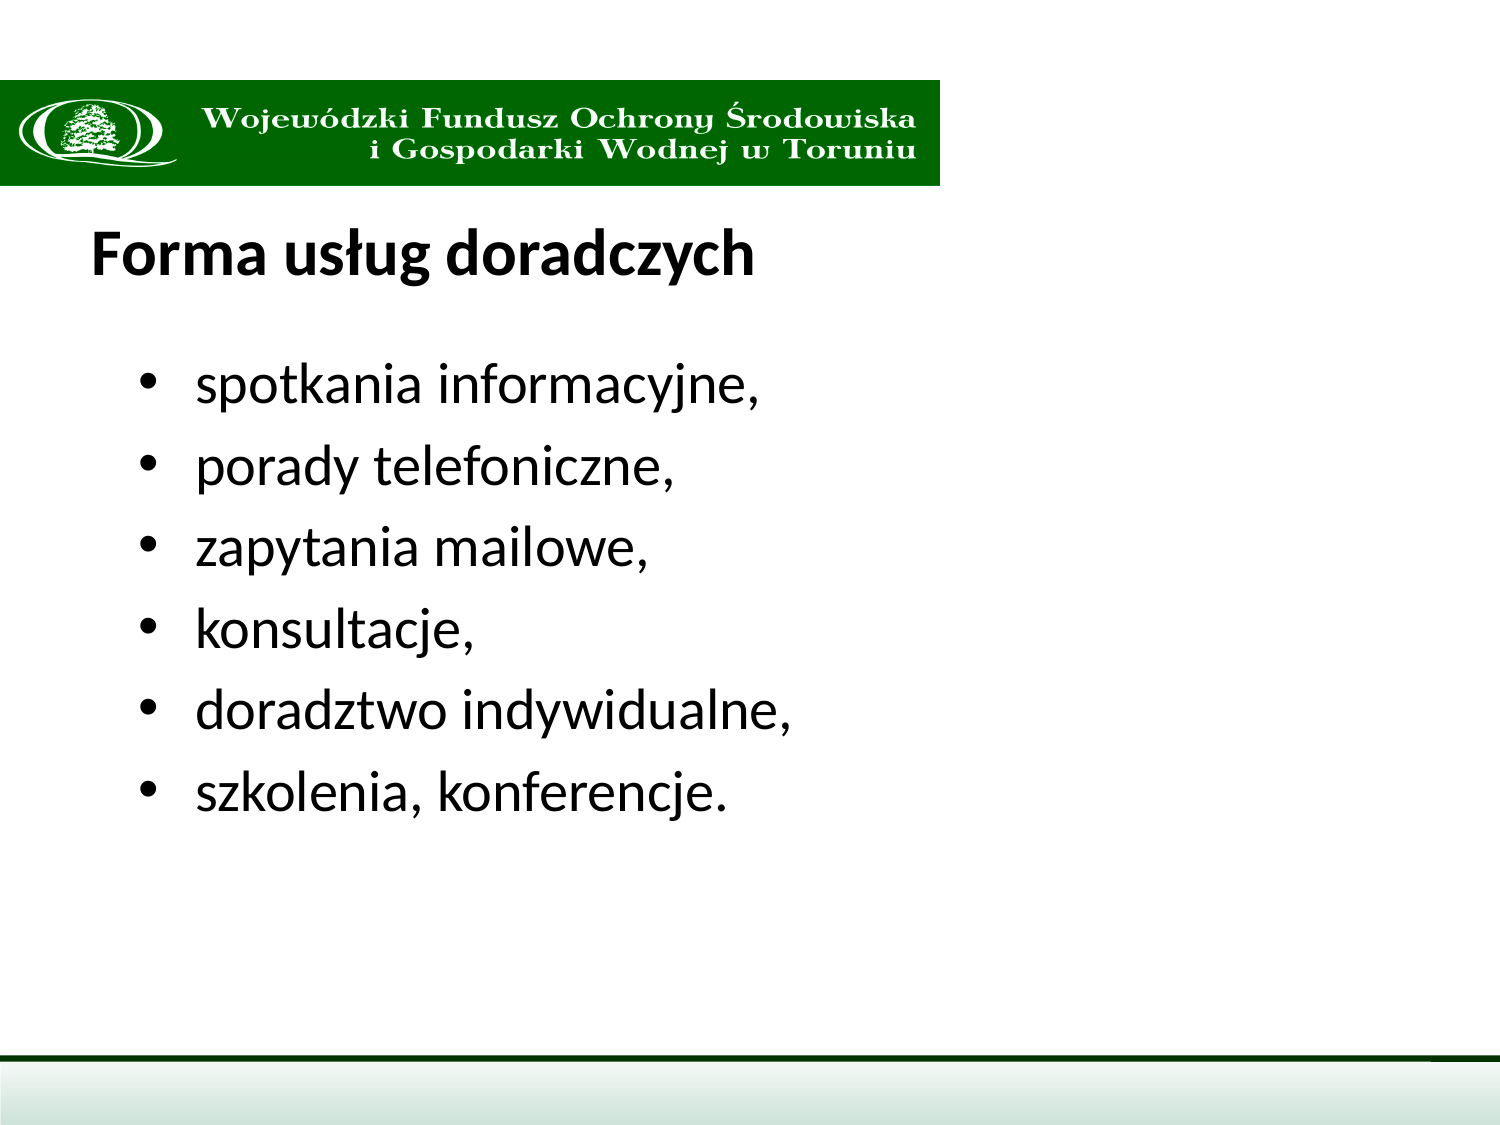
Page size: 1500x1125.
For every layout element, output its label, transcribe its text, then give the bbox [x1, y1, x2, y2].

title Forma usług doradczych [76, 184, 1498, 408]
picture [0, 80, 940, 187]
picture [0, 923, 1500, 1125]
list spotkania informacyjne, porady telefoniczne, zapytania mailowe, konsultacje, doradztwo indywidualne, szkolenia, konferencje. [123, 337, 1500, 922]
